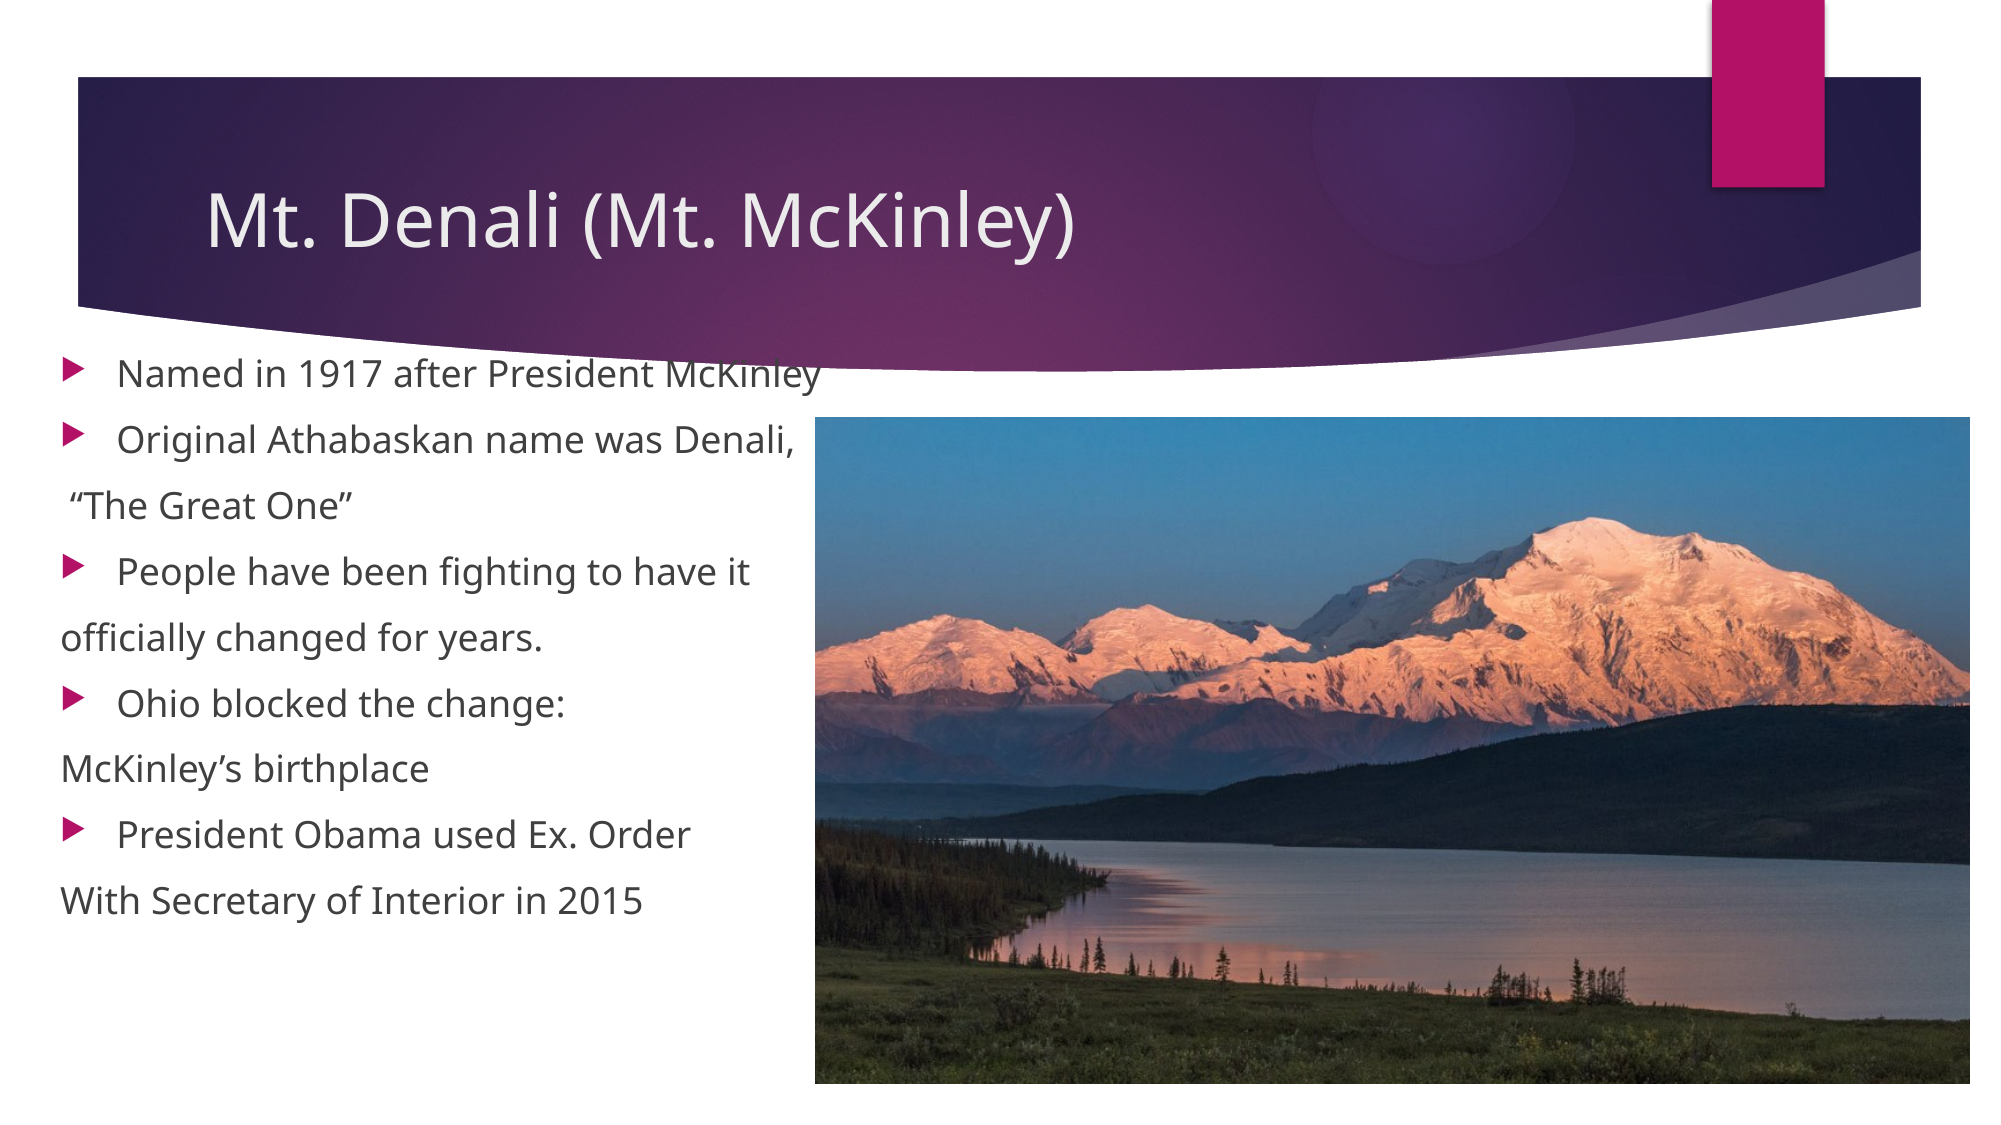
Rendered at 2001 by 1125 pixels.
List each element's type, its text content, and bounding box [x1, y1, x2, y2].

list Named in 1917 after President McKinley Original Athabaskan name was Denali, “The Great One” People have been fighting to have it officially changed for years. Ohio blocked the change: McKinley’s birthplace President Obama used Ex. Order With Secretary of Interior in 2015 [45, 342, 1638, 1050]
picture [815, 417, 1970, 1085]
title Mt. Denali (Mt. McKinley) [189, 159, 1627, 276]
